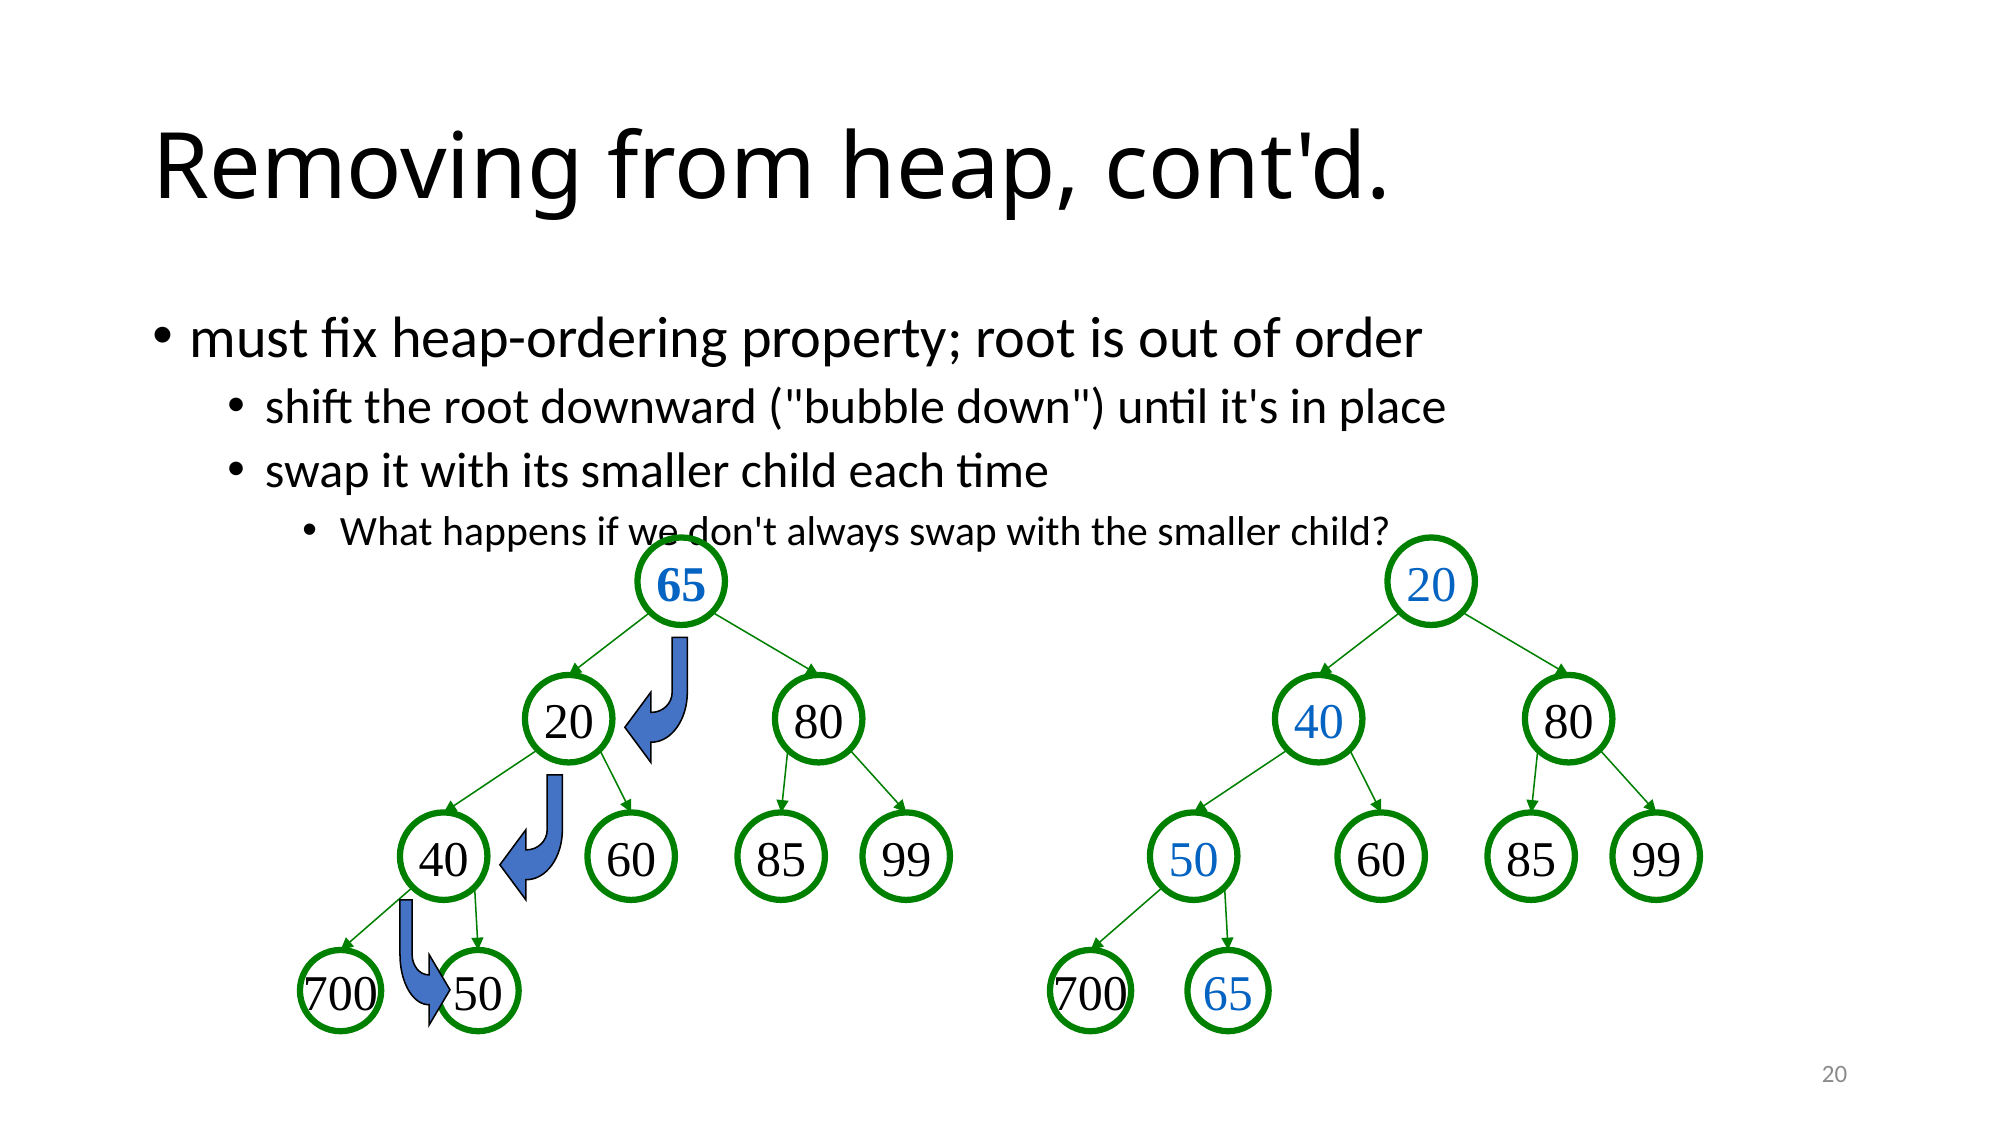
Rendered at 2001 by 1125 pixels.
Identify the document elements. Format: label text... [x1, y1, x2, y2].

text_box 99 [1612, 812, 1700, 900]
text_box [474, 890, 479, 947]
text_box 40 [399, 812, 488, 900]
slide_number 20 [1412, 1042, 1863, 1103]
text_box 50 [440, 950, 519, 1032]
text_box 60 [587, 812, 675, 900]
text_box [1599, 752, 1657, 810]
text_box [568, 615, 651, 672]
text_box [1349, 752, 1382, 810]
text_box [499, 774, 563, 900]
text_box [1318, 615, 1401, 672]
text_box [1462, 615, 1569, 672]
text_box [1193, 752, 1288, 810]
text_box 85 [1487, 812, 1575, 900]
text_box 20 [1387, 537, 1475, 625]
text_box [443, 752, 538, 810]
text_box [1224, 890, 1229, 947]
list must fix heap-ordering property; root is out of order shift the root downward ("bubble down") until it's in place swap it with its smaller child each time What happens if we don't always swap with the smaller child? [137, 299, 1863, 1014]
text_box 80 [774, 674, 863, 763]
text_box 50 [1149, 812, 1238, 900]
text_box 65 [637, 537, 725, 625]
text_box 20 [524, 674, 613, 763]
title Removing from heap, cont'd. [137, 59, 1863, 278]
text_box [624, 637, 688, 763]
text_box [712, 615, 819, 672]
text_box 80 [1524, 674, 1613, 763]
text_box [1531, 752, 1538, 810]
text_box 40 [1274, 674, 1363, 763]
text_box [399, 947, 451, 1025]
text_box 700 [299, 949, 382, 1032]
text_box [599, 752, 632, 810]
text_box 85 [737, 812, 825, 900]
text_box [781, 752, 788, 810]
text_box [1090, 890, 1163, 947]
text_box 99 [862, 812, 950, 900]
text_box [340, 890, 413, 947]
text_box 60 [1337, 812, 1425, 900]
text_box 65 [1187, 950, 1269, 1032]
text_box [849, 752, 907, 810]
text_box 700 [1049, 949, 1132, 1032]
